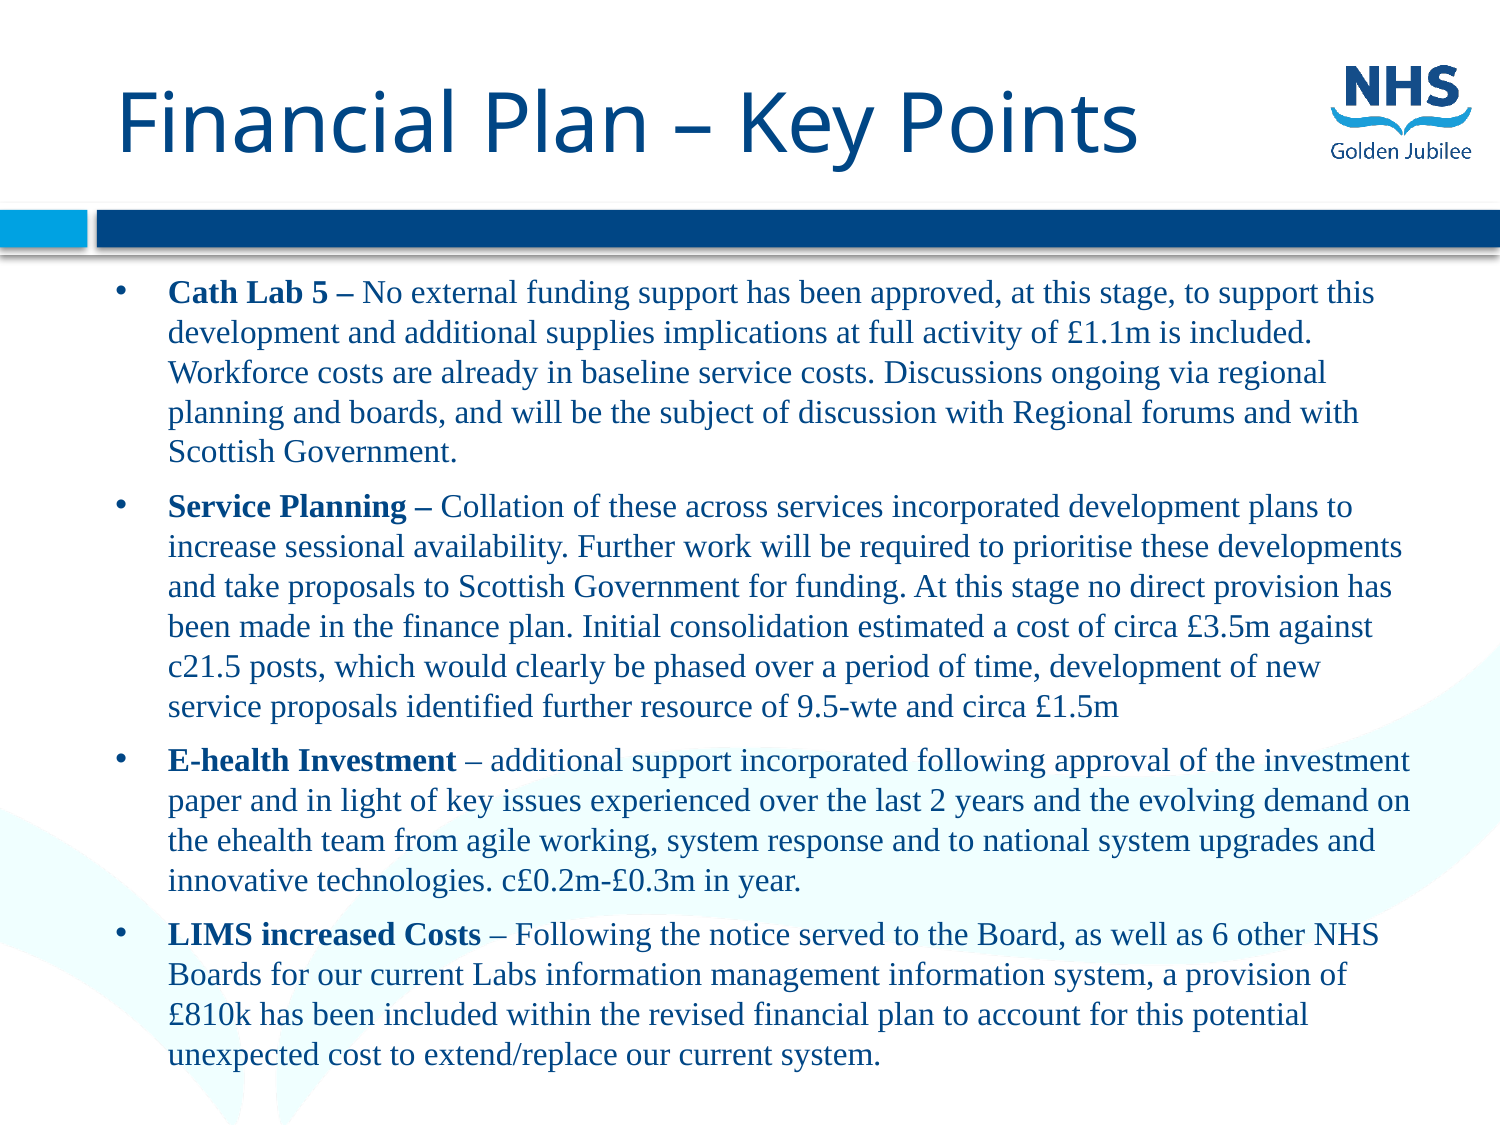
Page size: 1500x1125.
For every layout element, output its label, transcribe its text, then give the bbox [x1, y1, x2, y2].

title Financial Plan – Key Points [100, 37, 1438, 200]
picture [1438, 65, 1472, 164]
list Cath Lab 5 – No external funding support has been approved, at this stage, to support this development and additional supplies implications at full activity of £1.1m is included. Workforce costs are already in baseline service costs. Discussions ongoing via regional planning and boards, and will be the subject of discussion with Regional forums and with Scottish Government. Service Planning – Collation of these across services incorporated development plans to increase sessional availability. Further work will be required to prioritise these developments and take proposals to Scottish Government for funding. At this stage no direct provision has been made in the finance plan. Initial consolidation estimated a cost of circa £3.5m against c21.5 posts, which would clearly be phased over a period of time, development of new service proposals identified further resource of 9.5-wte and circa £1.5m E-health Investment – additional support incorporated following approval of the investment paper and in light of key issues experienced over the last 2 years and the evolving demand on the ehealth team from agile working, system response and to national system upgrades and innovative technologies. c£0.2m-£0.3m in year. LIMS increased Costs – Following the notice served to the Board, as well as 6 other NHS Boards for our current Labs information management information system, a provision of £810k has been included within the revised financial plan to account for this potential unexpected cost to extend/replace our current system. [100, 262, 1438, 1125]
